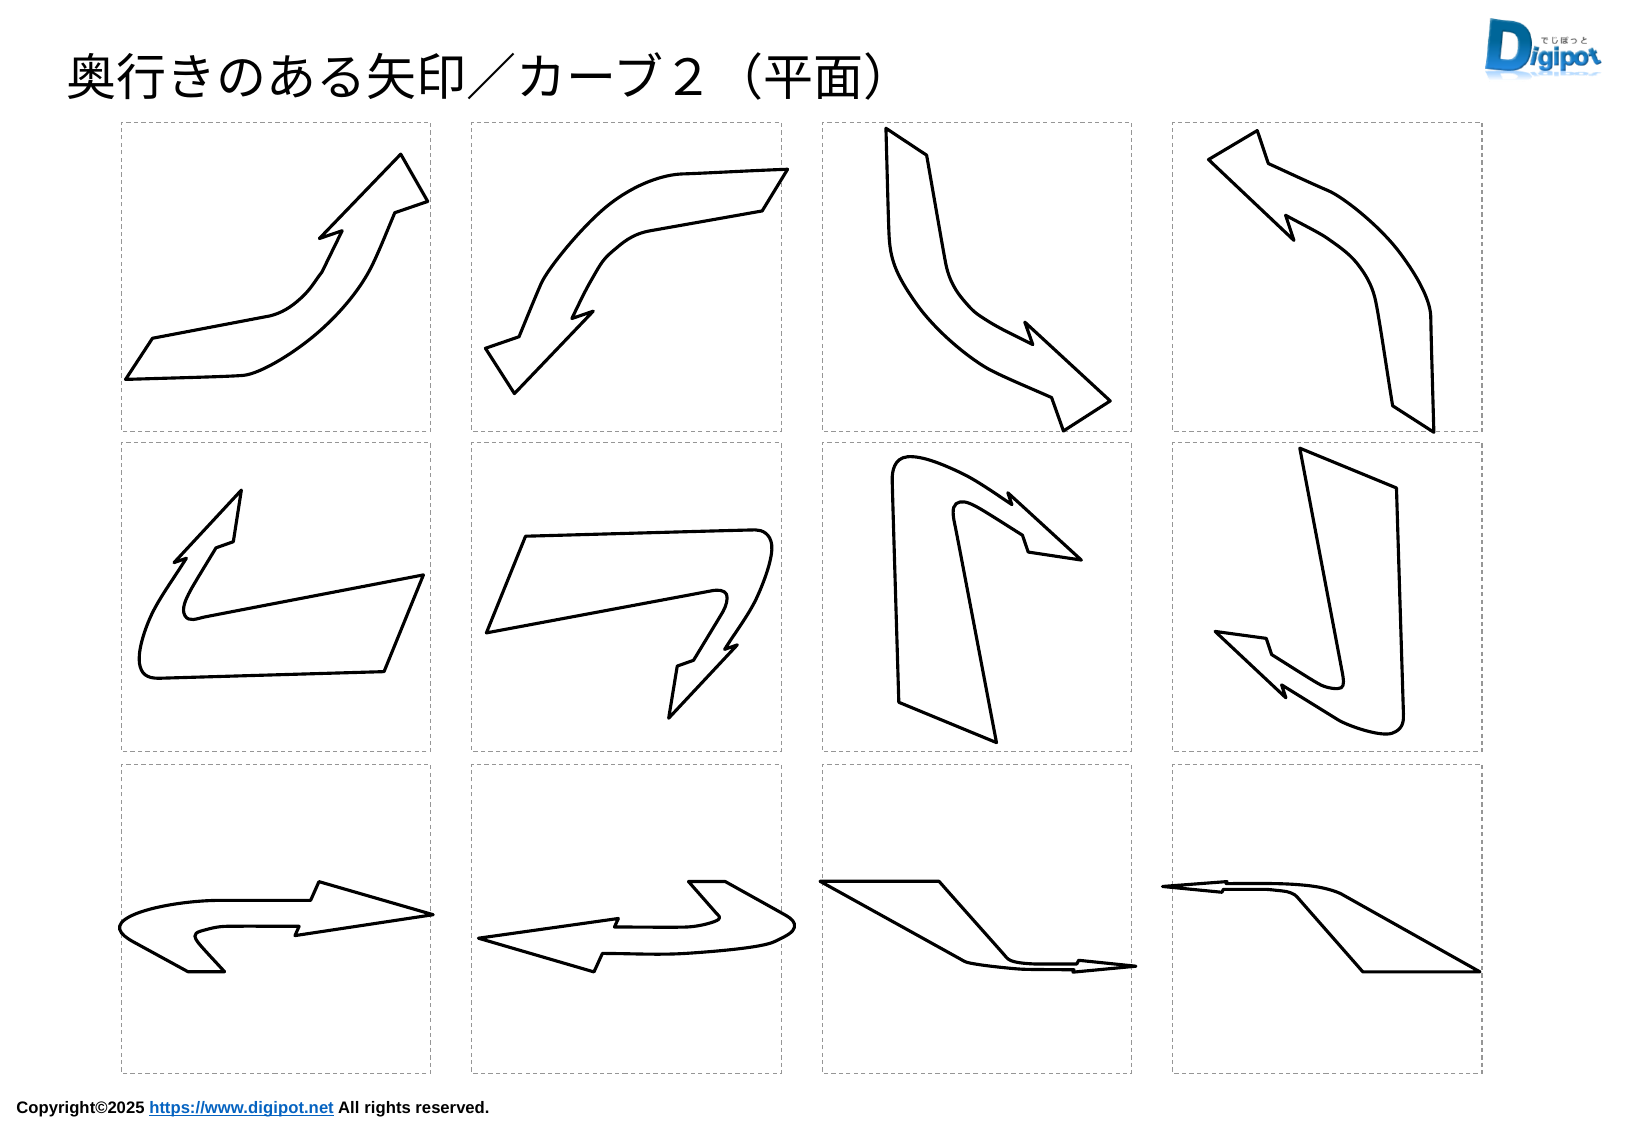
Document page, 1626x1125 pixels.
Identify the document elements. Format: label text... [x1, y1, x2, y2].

text_box [892, 456, 1082, 743]
text_box [1162, 881, 1480, 972]
text_box [478, 881, 795, 972]
picture [1485, 18, 1602, 82]
text_box [1215, 448, 1404, 735]
text_box 奥行きのある矢印／カーブ２（平面） [51, 38, 928, 113]
text_box [119, 881, 434, 972]
text_box [1208, 130, 1434, 433]
text_box [485, 169, 788, 394]
text_box [139, 490, 424, 679]
text_box [820, 881, 1136, 973]
text_box [486, 529, 772, 719]
text_box [125, 154, 428, 380]
text_box [885, 128, 1111, 431]
